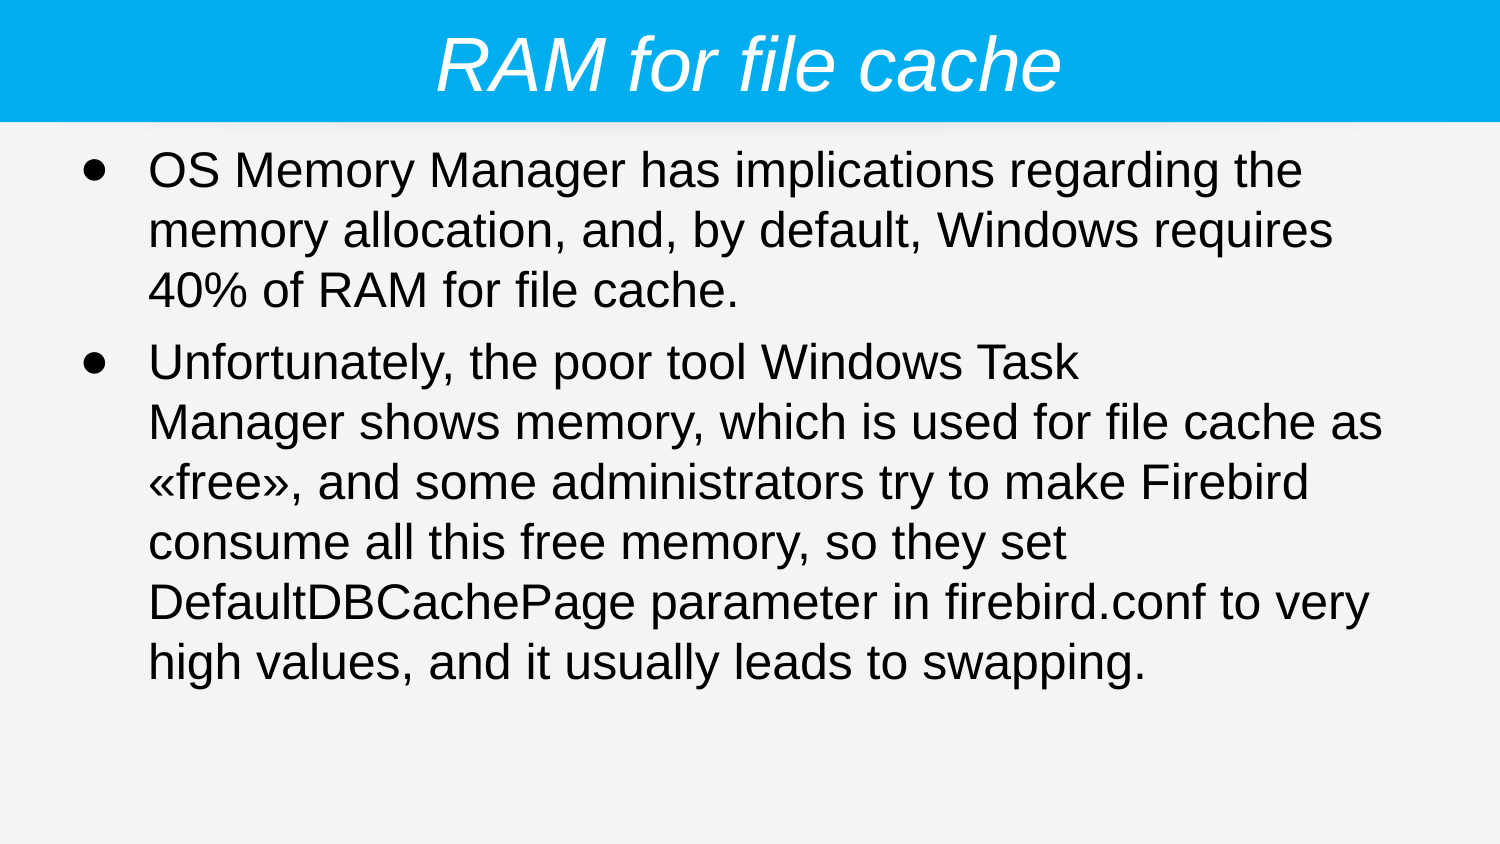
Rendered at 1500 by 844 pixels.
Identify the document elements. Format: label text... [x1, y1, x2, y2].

picture [0, 123, 1500, 844]
text_box RAM for file cache [0, 0, 1500, 123]
list OS Memory Manager has implications regarding the memory allocation, and, by default, Windows requires 40% of RAM for file cache. Unfortunately, the poor tool Windows Task Manager shows memory, which is used for file cache as «free», and some administrators try to make Firebird consume all this free memory, so they set DefaultDBCachePage parameter in firebird.conf to very high values, and it usually leads to swapping. [58, 123, 1433, 738]
